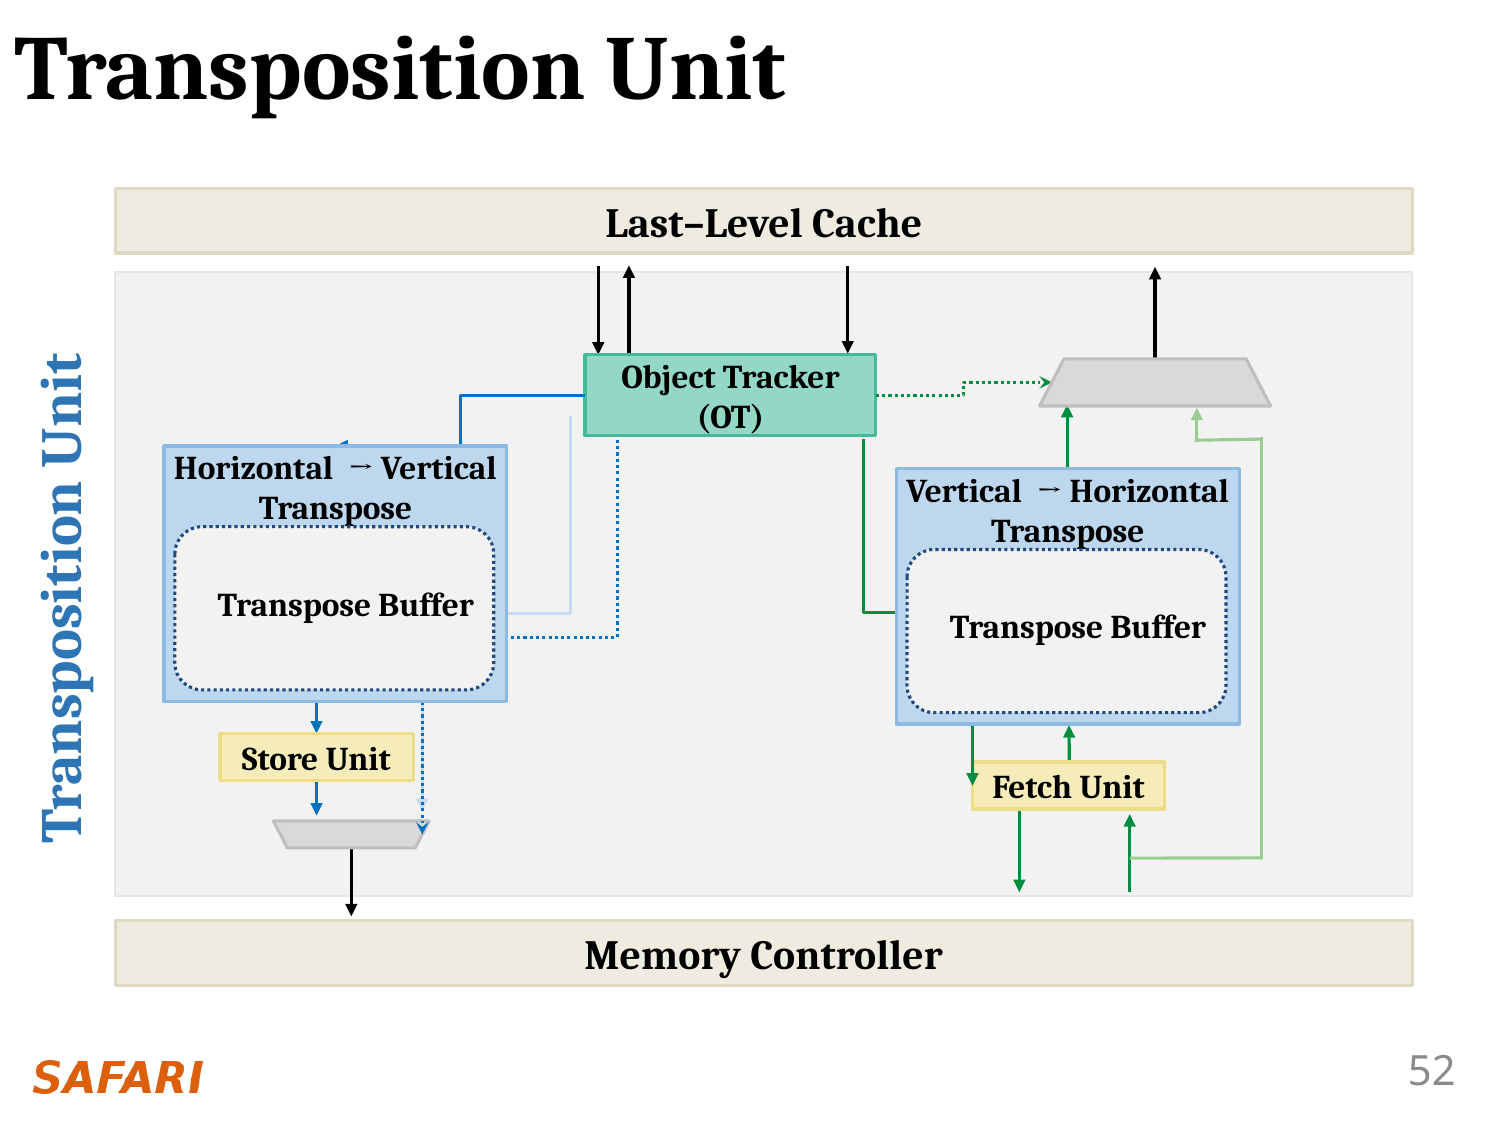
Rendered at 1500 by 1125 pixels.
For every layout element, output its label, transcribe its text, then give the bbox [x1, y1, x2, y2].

picture [31, 1051, 209, 1104]
text_box [618, 271, 1413, 897]
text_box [584, 265, 876, 436]
text_box Memory Controller [115, 920, 1413, 986]
text_box Transposition Unit [15, 257, 101, 940]
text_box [164, 395, 618, 917]
text_box [114, 271, 584, 897]
text_box Last–Level Cache [115, 188, 1413, 254]
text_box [863, 266, 1271, 893]
title Transposition Unit [0, 13, 1475, 135]
